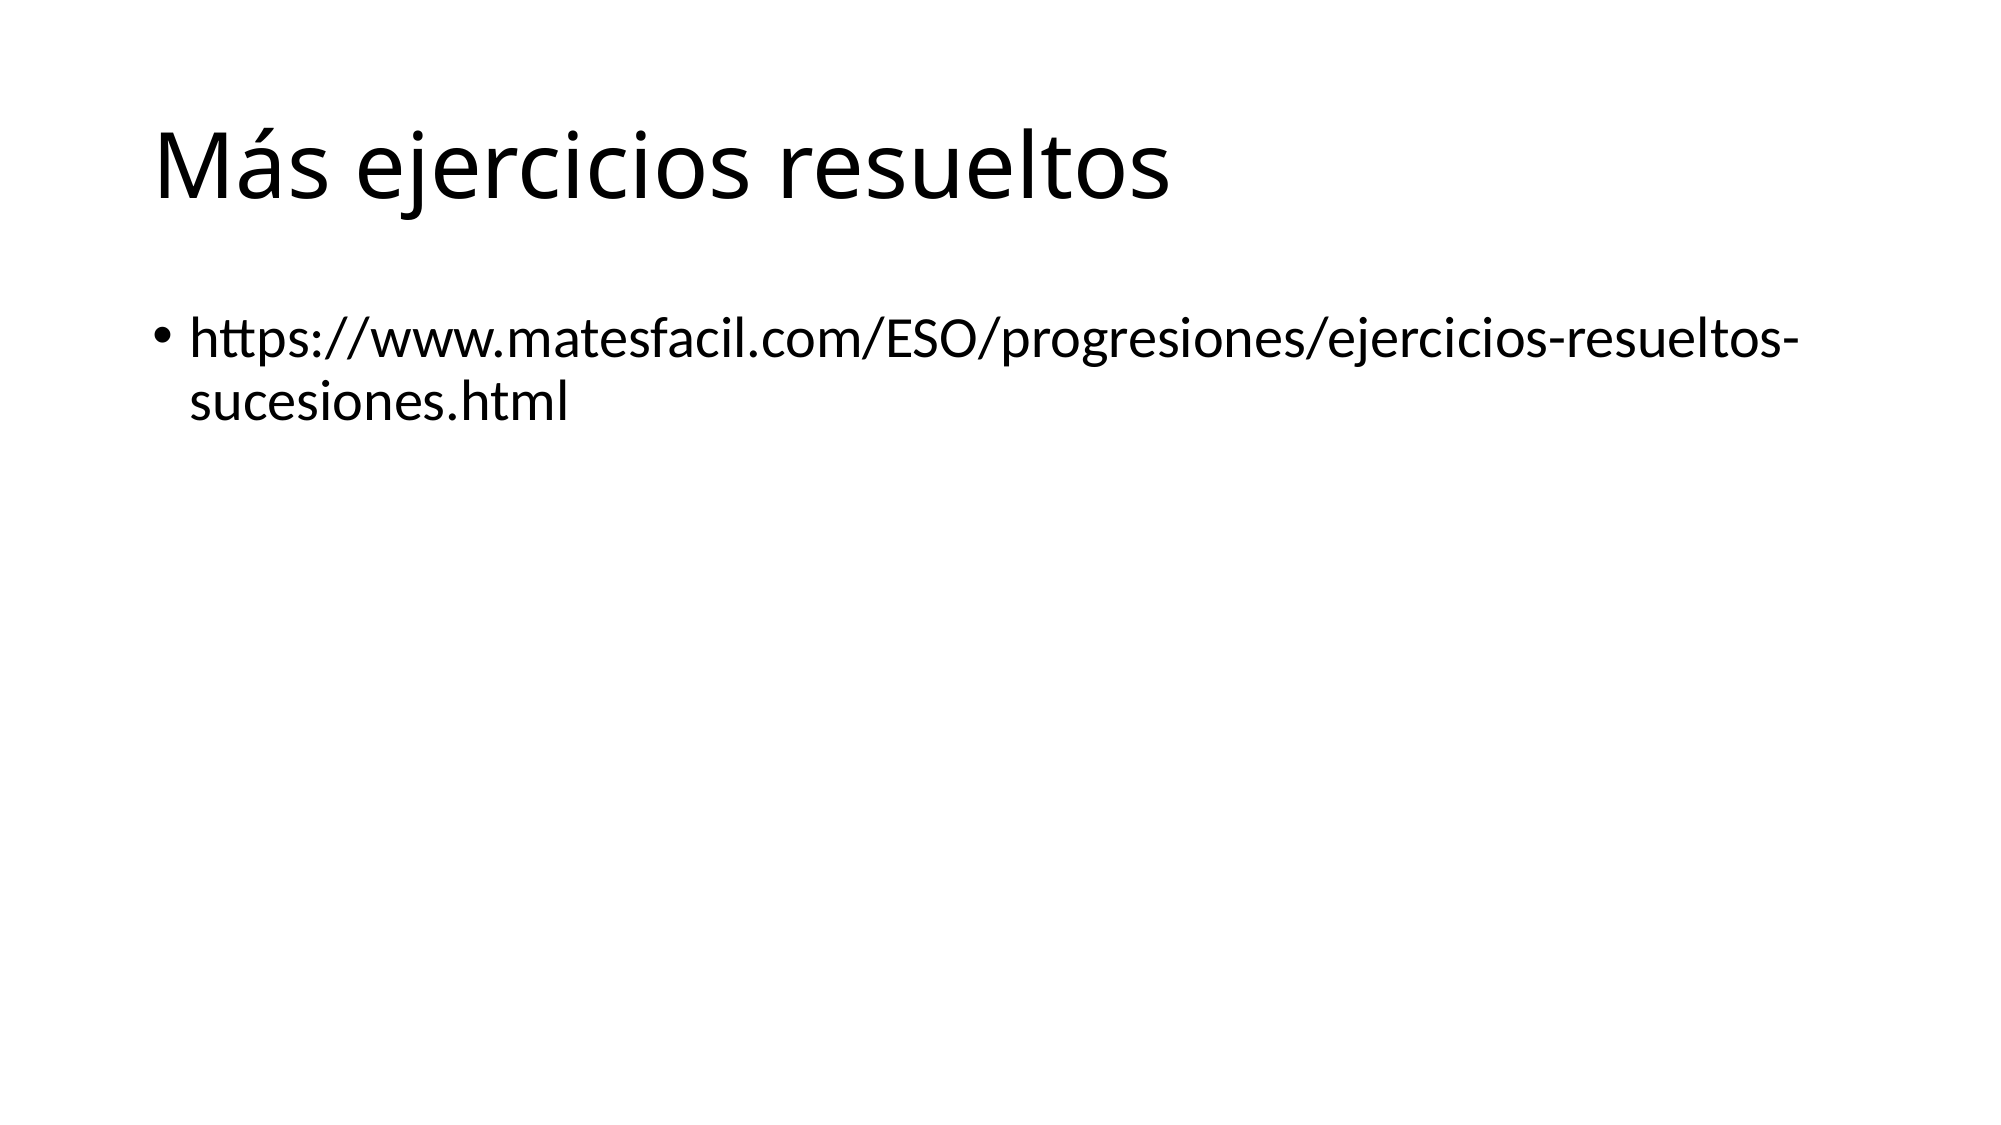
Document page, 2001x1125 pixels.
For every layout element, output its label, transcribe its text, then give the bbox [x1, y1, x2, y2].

title Más ejercicios resueltos [137, 59, 1863, 278]
list https://www.matesfacil.com/ESO/progresiones/ejercicios-resueltos-sucesiones.html [137, 299, 1863, 1014]
